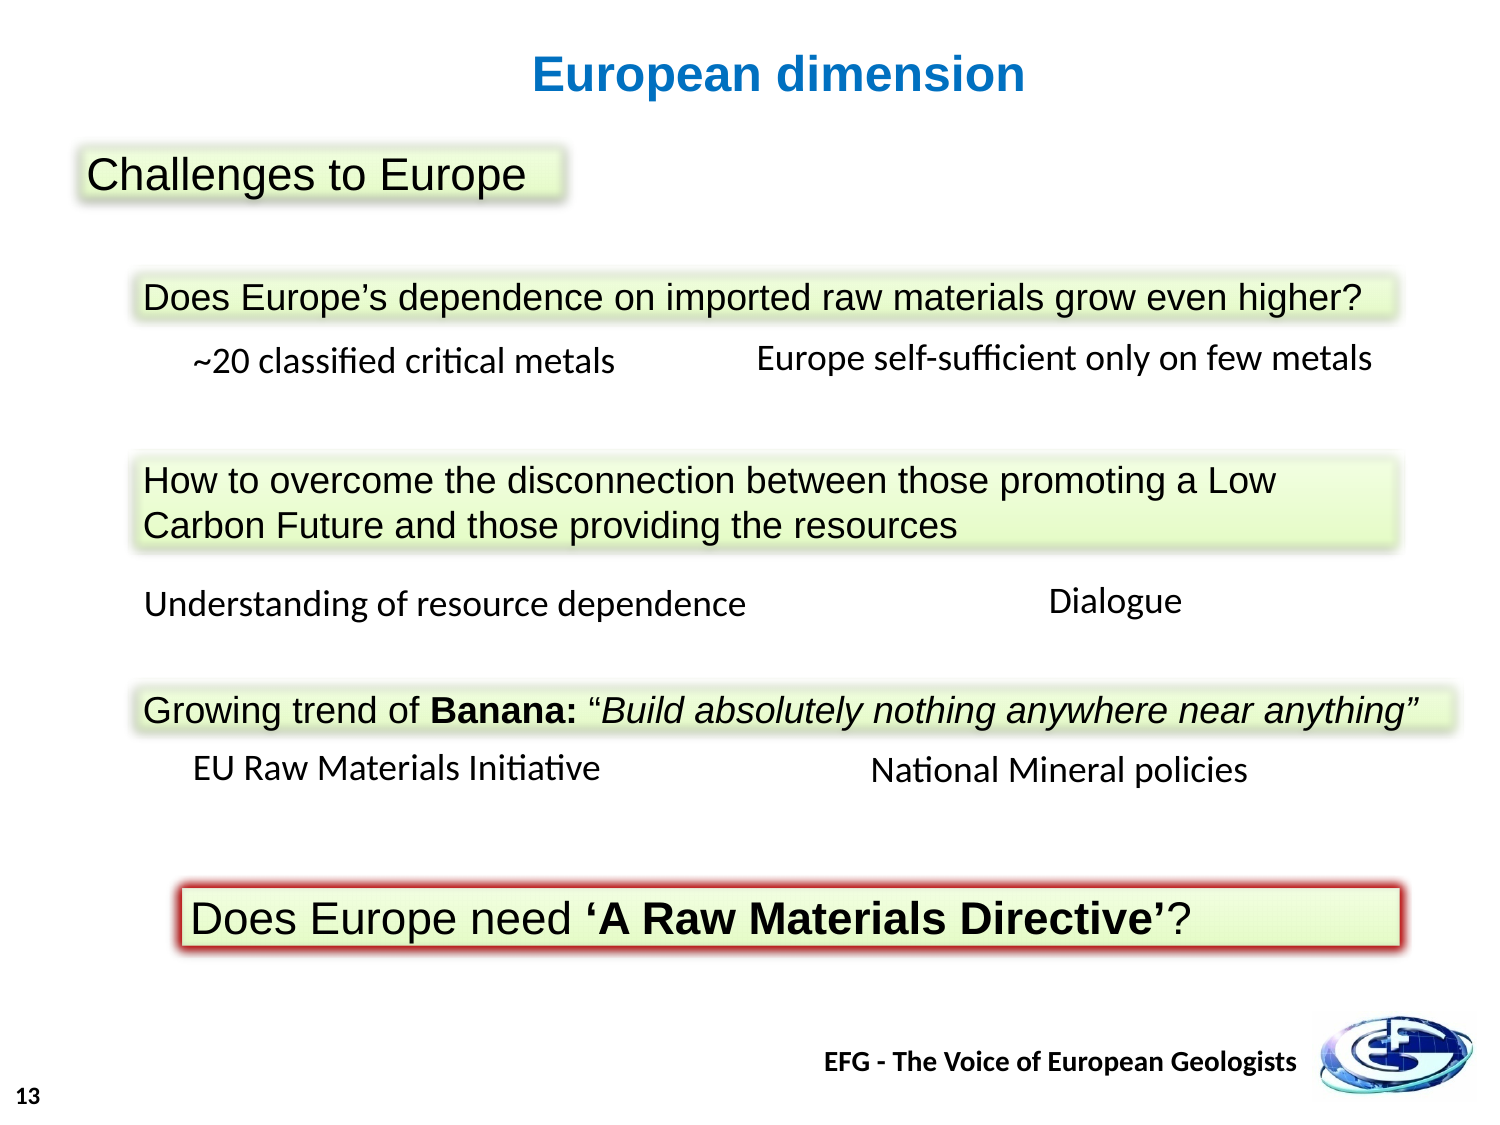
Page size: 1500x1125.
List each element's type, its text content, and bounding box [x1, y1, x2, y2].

text_box National Mineral policies [855, 738, 1264, 798]
slide_number 13 [0, 1065, 350, 1125]
text_box Understanding of resource dependence [129, 571, 763, 632]
text_box How to overcome the disconnection between those promoting a Low Carbon Future and those providing the resources [142, 463, 1391, 541]
text_box ~20 classified critical metals [178, 328, 631, 389]
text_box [726, 1011, 1477, 1103]
text_box Challenges to Europe [87, 154, 557, 191]
text_box Does Europe’s dependence on imported raw materials grow even higher? [143, 281, 1390, 311]
text_box Dialogue [1033, 568, 1198, 628]
text_box European dimension [517, 34, 1042, 109]
text_box EU Raw Materials Initiative [178, 735, 617, 796]
text_box Does Europe need ‘A Raw Materials Directive’? [191, 898, 1390, 935]
text_box Growing trend of Banana: “Build absolutely nothing anywhere near anything” [144, 694, 1448, 723]
text_box Europe self-sufficient only on few metals [741, 325, 1389, 386]
